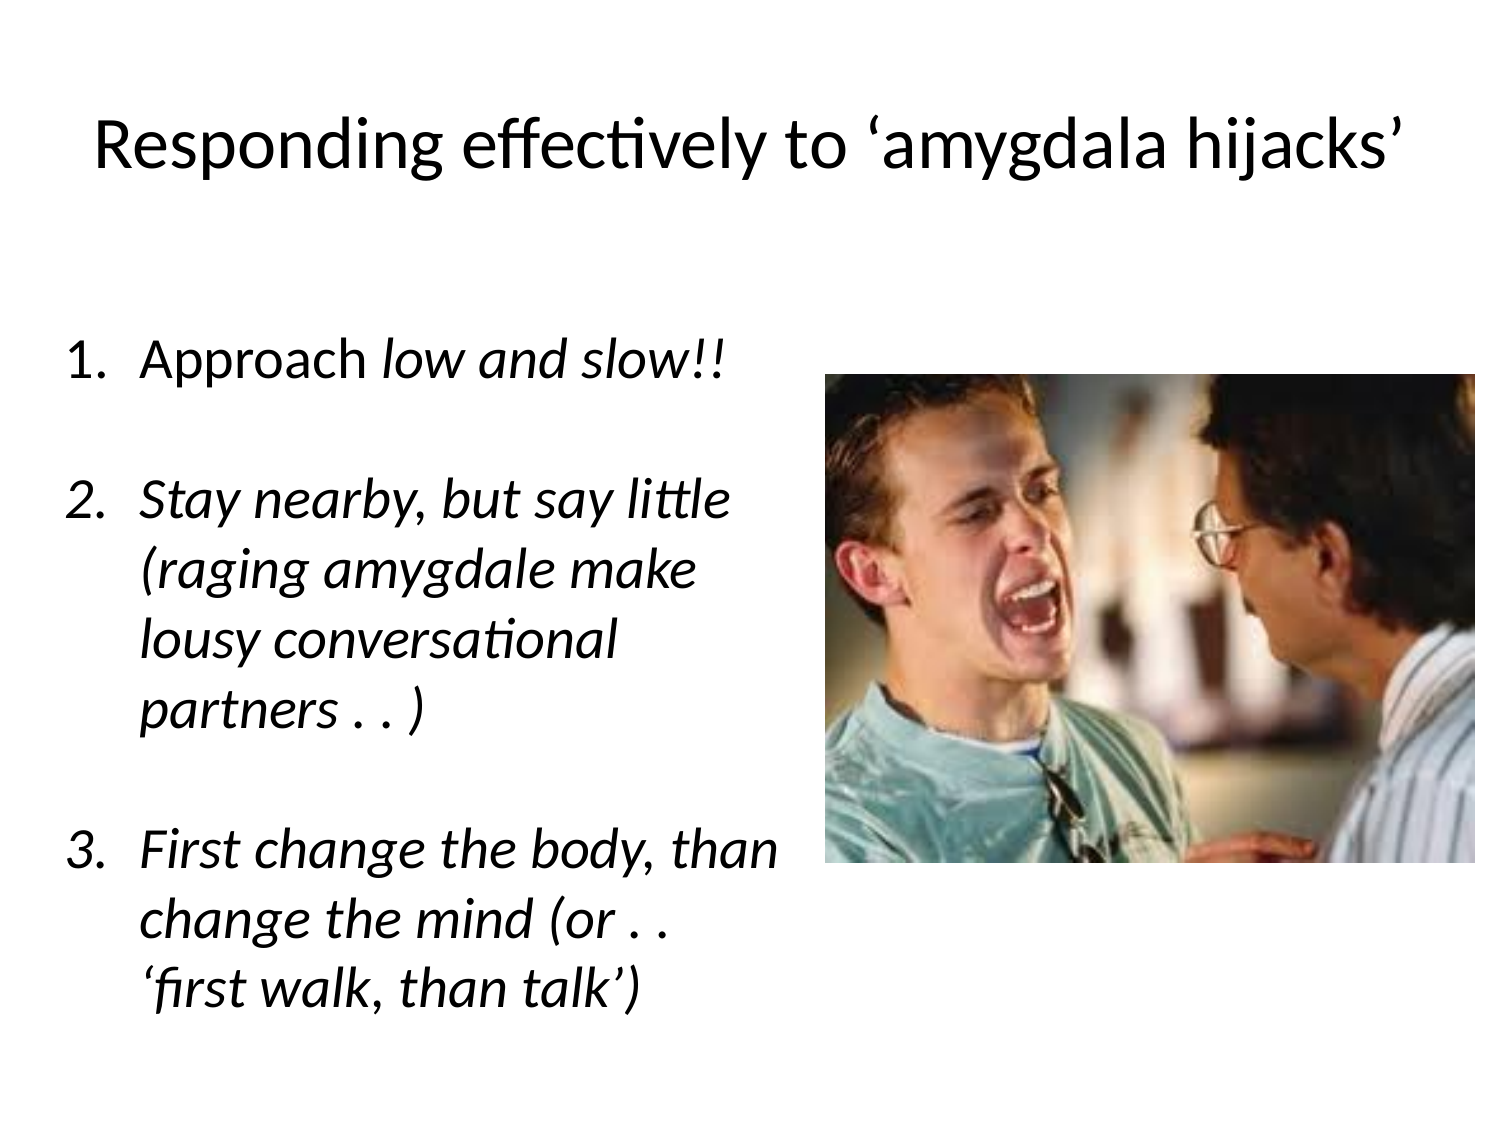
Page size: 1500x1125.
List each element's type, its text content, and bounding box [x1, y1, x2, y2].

title Responding effectively to ‘amygdala hijacks’ [75, 45, 1425, 233]
picture [824, 374, 1476, 863]
text_box Approach low and slow!! Stay nearby, but say little (raging amygdale make lousy conversational partners . . ) First change the body, than change the mind (or . . ‘first walk, than talk’) [49, 312, 800, 1027]
